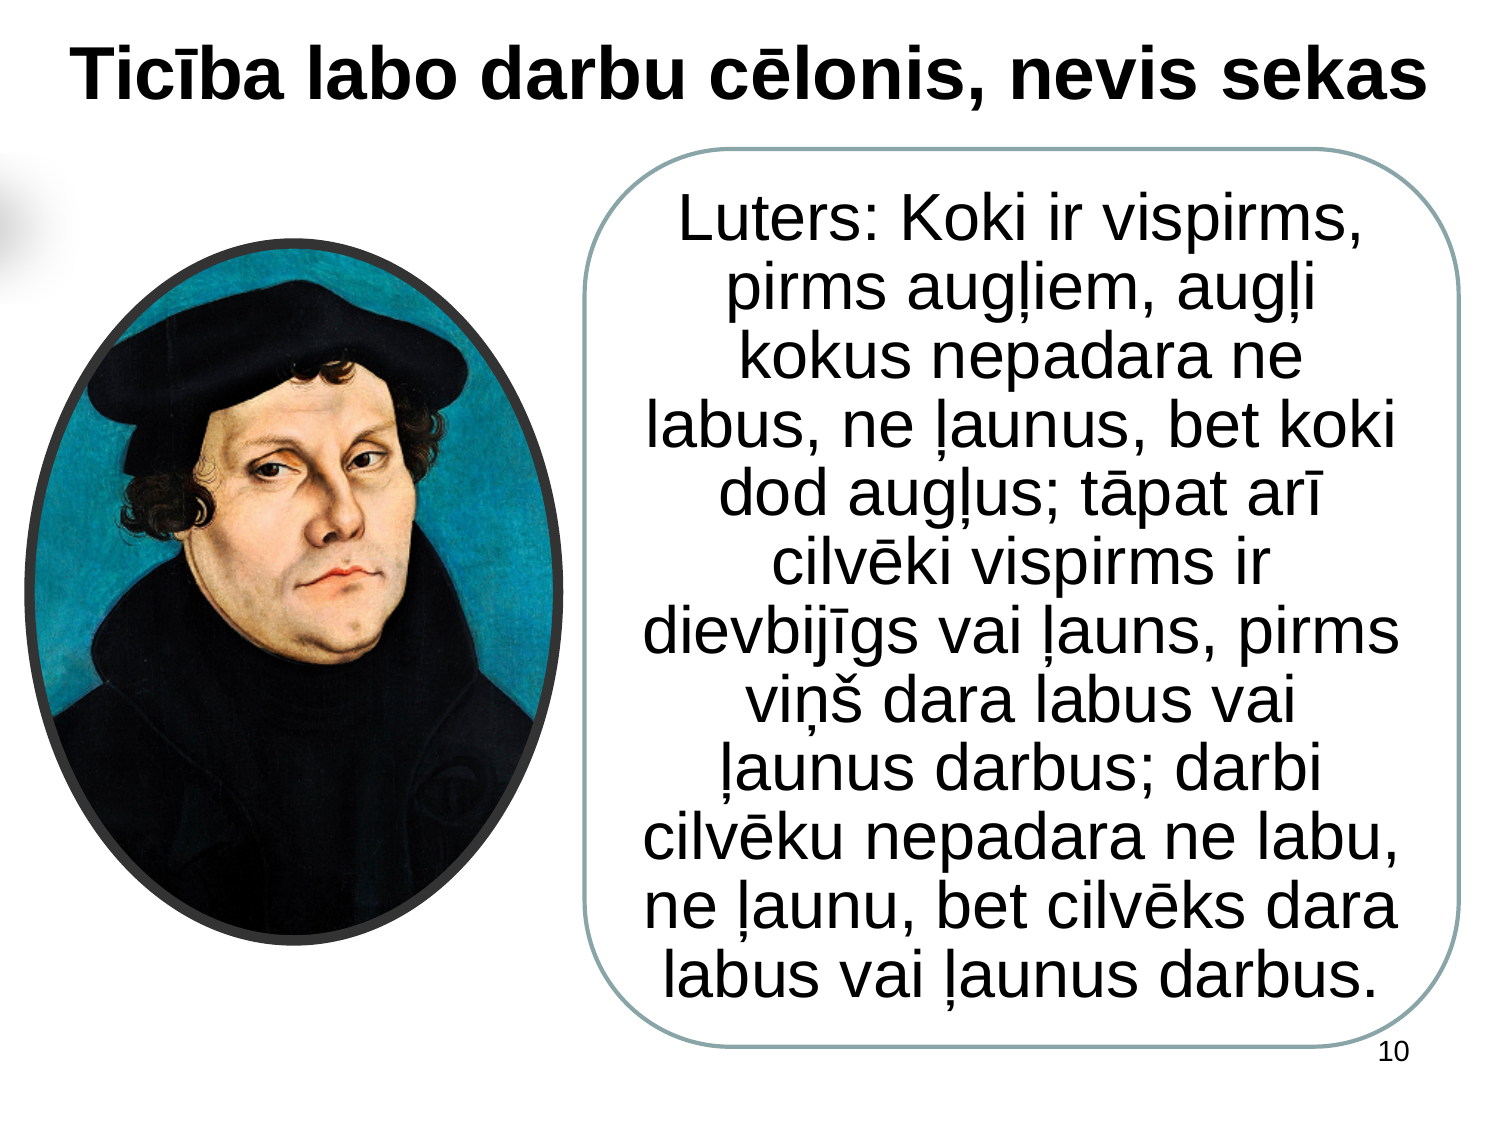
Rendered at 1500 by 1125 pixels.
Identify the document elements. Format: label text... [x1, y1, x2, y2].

title Ticība labo darbu cēlonis, nevis sekas [0, 7, 1500, 134]
text_box Luters: Koki ir vispirms, pirms augļiem, augļi kokus nepadara ne labus, ne ļaunus, bet koki dod augļus; tāpat arī cilvēki vispirms ir dievbijīgs vai ļauns, pirms viņš dara labus vai ļaunus darbus; darbi cilvēku nepadara ne labu, ne ļaunu, bet cilvēks dara labus vai ļaunus darbus. [582, 146, 1461, 1049]
slide_number 10 [1074, 1024, 1426, 1103]
picture [29, 243, 559, 941]
